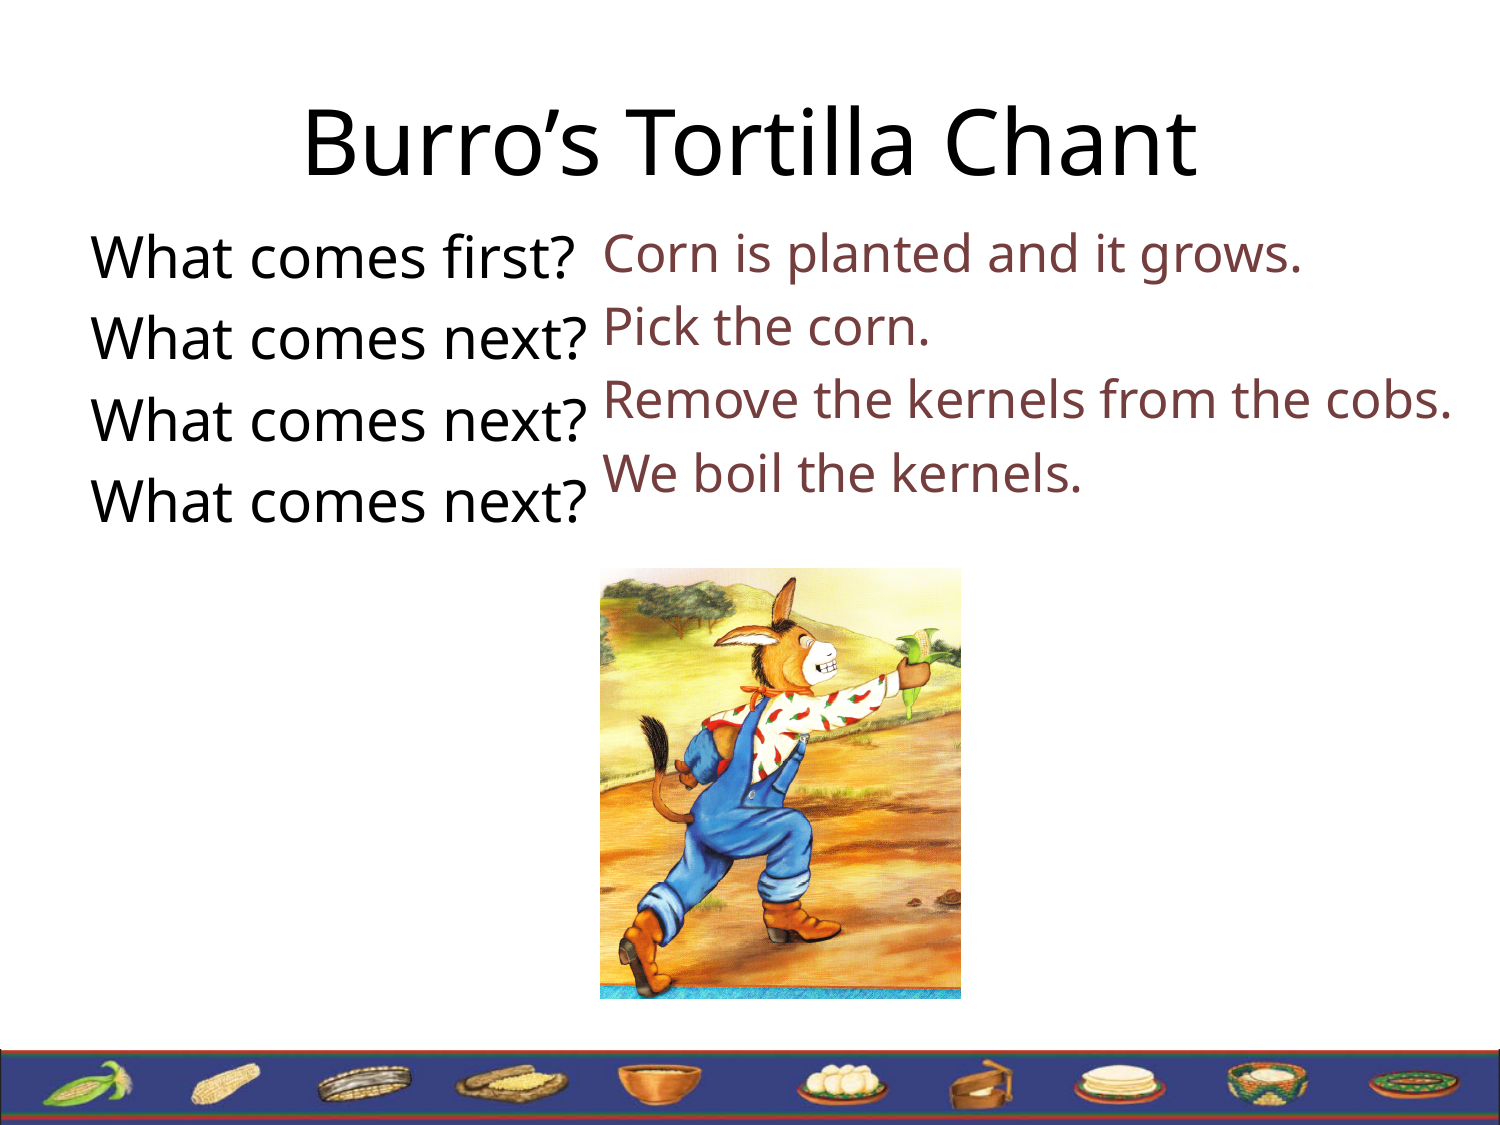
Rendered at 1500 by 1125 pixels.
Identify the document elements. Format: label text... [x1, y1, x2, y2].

picture [599, 565, 962, 1001]
list Corn is planted and it grows. Pick the corn. Remove the kernels from the cobs. We boil the kernels. [587, 212, 1500, 555]
picture [0, 1049, 1500, 1125]
title Burro’s Tortilla Chant [75, 45, 1425, 212]
list What comes first? What comes next? What comes next? What comes next? [75, 212, 638, 1038]
